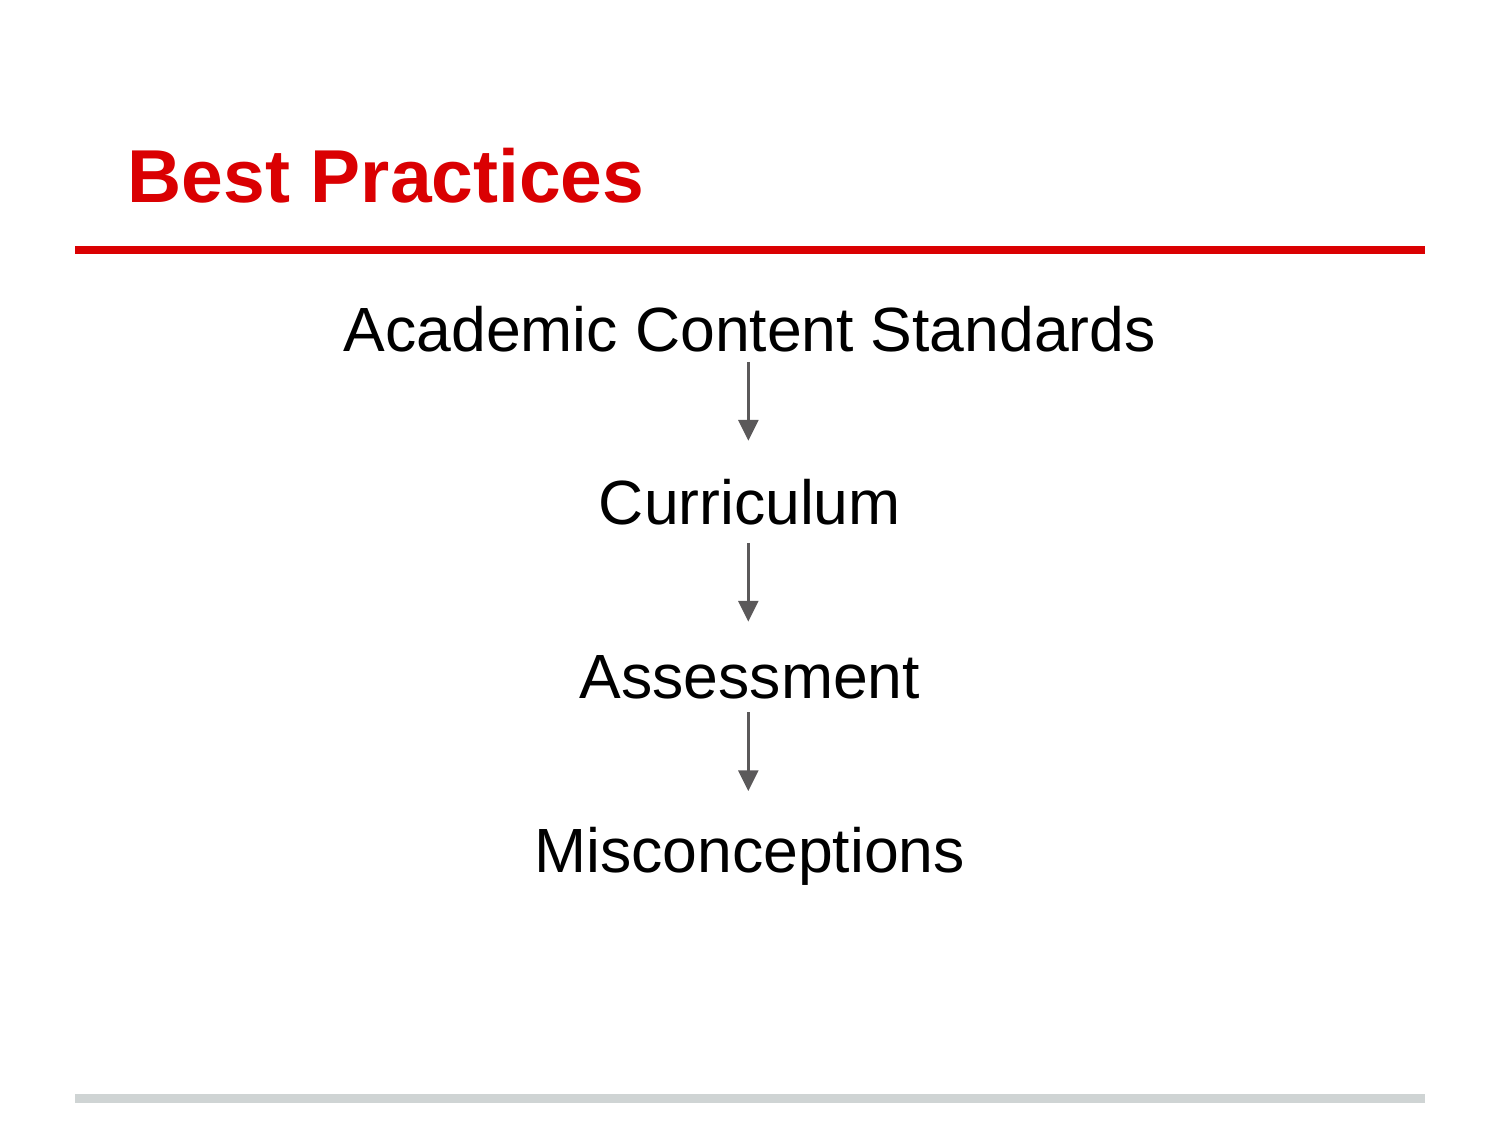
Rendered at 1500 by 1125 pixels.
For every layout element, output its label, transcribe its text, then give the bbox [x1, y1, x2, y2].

title Best Practices [75, 45, 1425, 233]
list Academic Content Standards Curriculum Assessment Misconceptions [75, 262, 1425, 1078]
